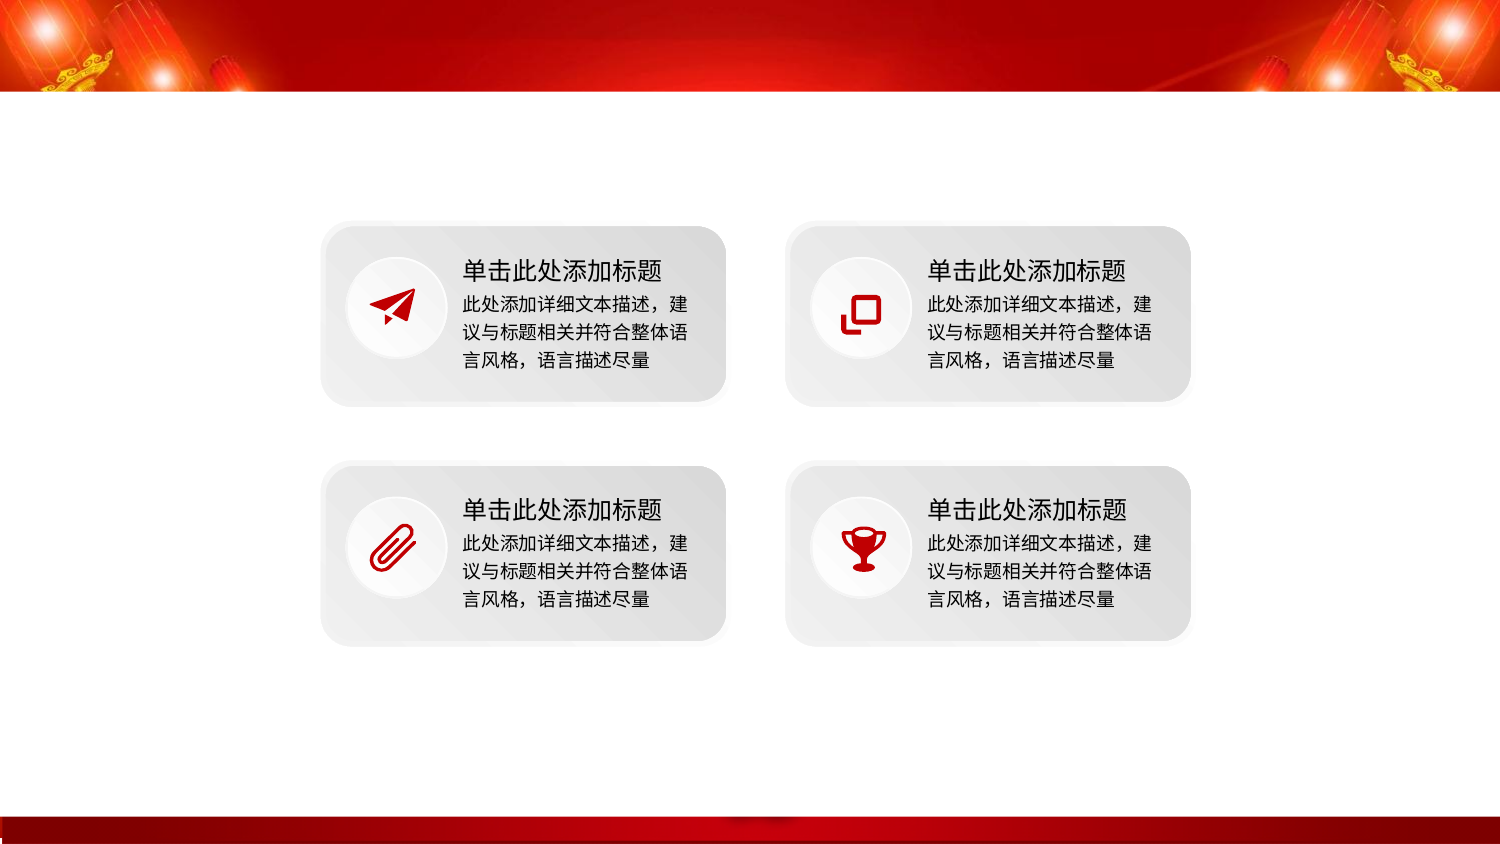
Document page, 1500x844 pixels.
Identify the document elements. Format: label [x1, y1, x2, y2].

picture [0, 0, 1500, 91]
text_box [810, 496, 913, 599]
text_box [927, 496, 1167, 628]
text_box [926, 256, 1167, 389]
text_box [345, 496, 448, 599]
text_box [462, 256, 702, 389]
text_box [462, 496, 702, 628]
picture [0, 817, 1500, 844]
text_box [320, 220, 732, 407]
text_box [785, 220, 1196, 407]
text_box [345, 256, 448, 360]
text_box [785, 460, 1197, 647]
text_box [809, 256, 913, 360]
text_box [320, 460, 732, 647]
